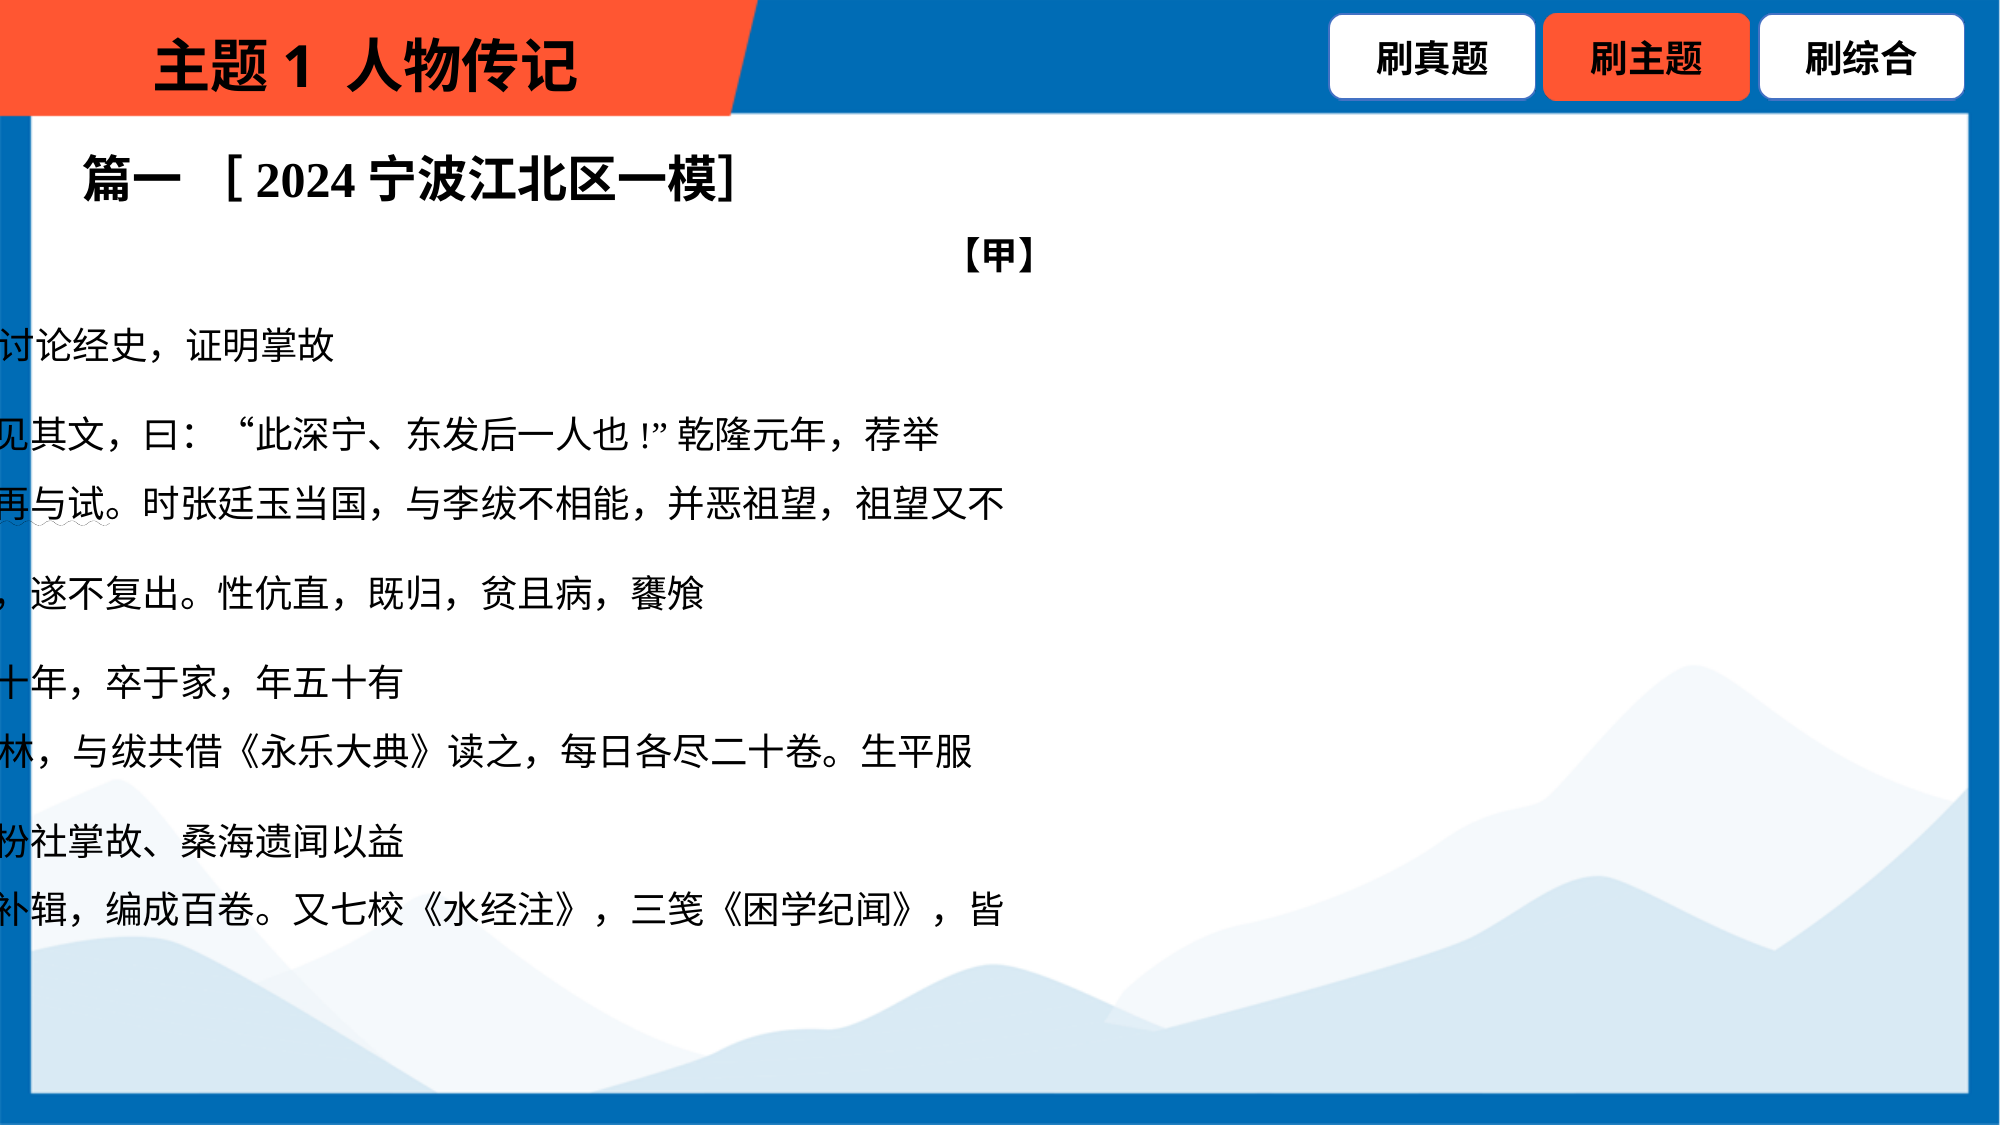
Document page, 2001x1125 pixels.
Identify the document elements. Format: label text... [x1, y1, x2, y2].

picture [0, 0, 2000, 1125]
text_box 篇一 ［2024宁波江北区一模］ [82, 146, 1917, 207]
picture [0, 744, 5, 755]
